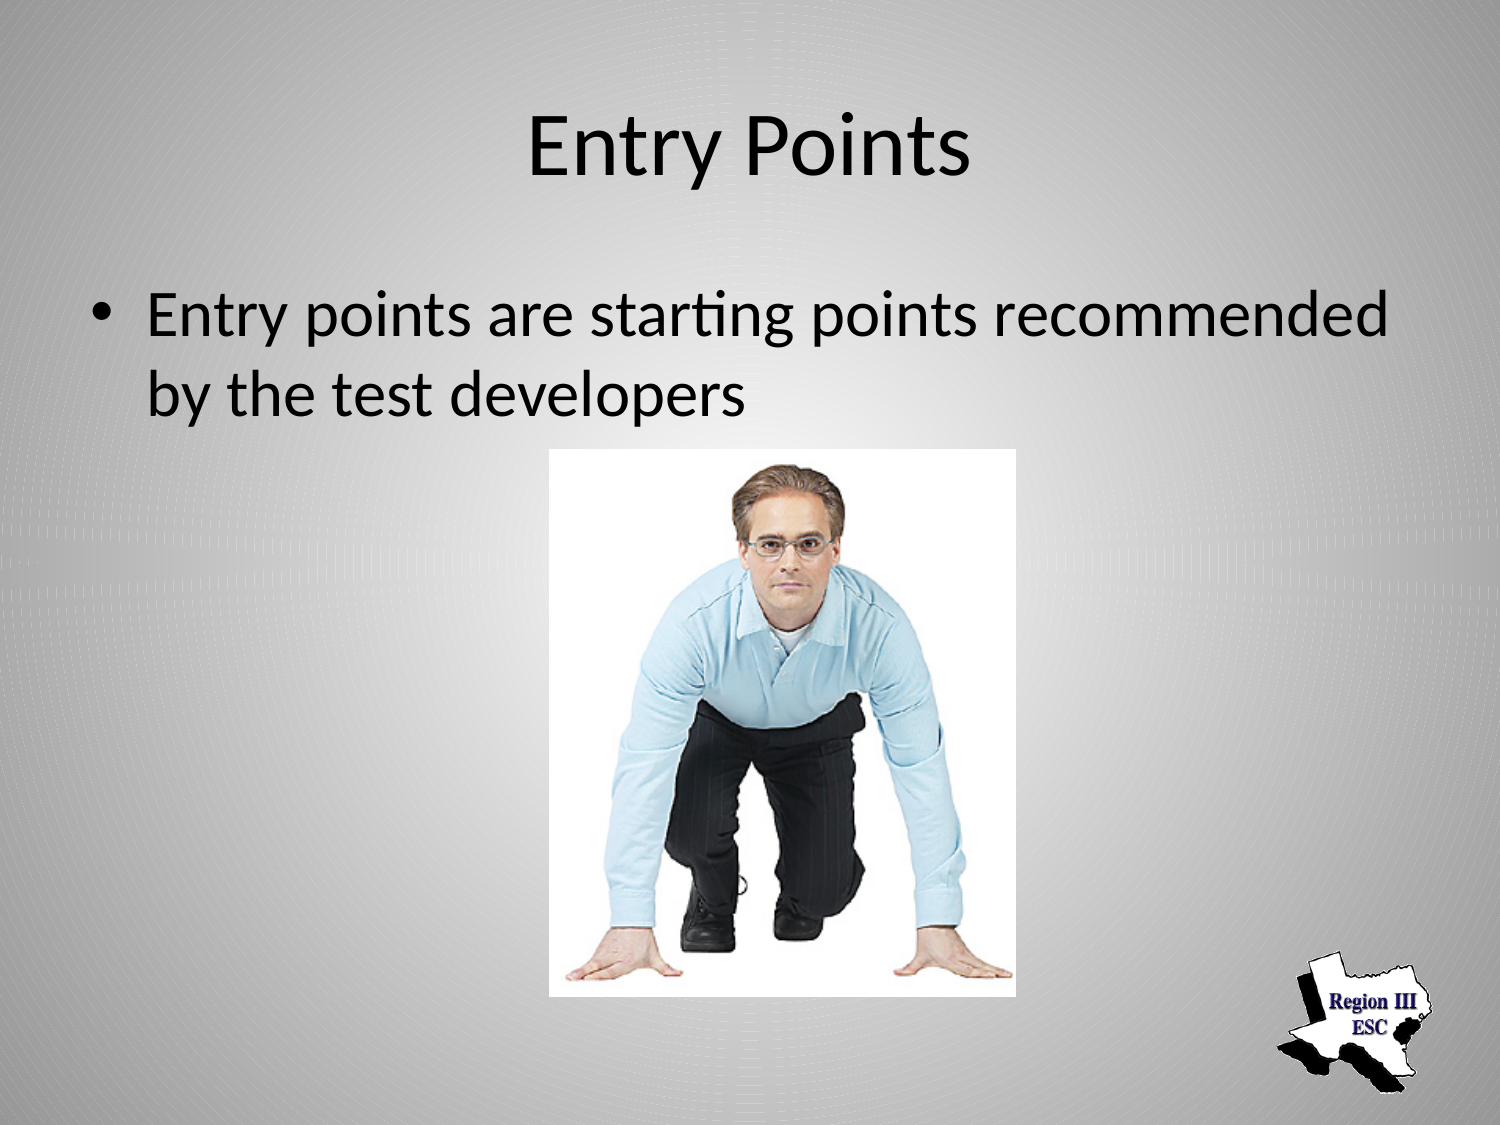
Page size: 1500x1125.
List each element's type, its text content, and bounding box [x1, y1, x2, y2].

list Entry points are starting points recommended by the test developers [75, 262, 1425, 1005]
picture [549, 449, 1016, 997]
title Entry Points [75, 45, 1425, 233]
picture [1274, 949, 1435, 1095]
